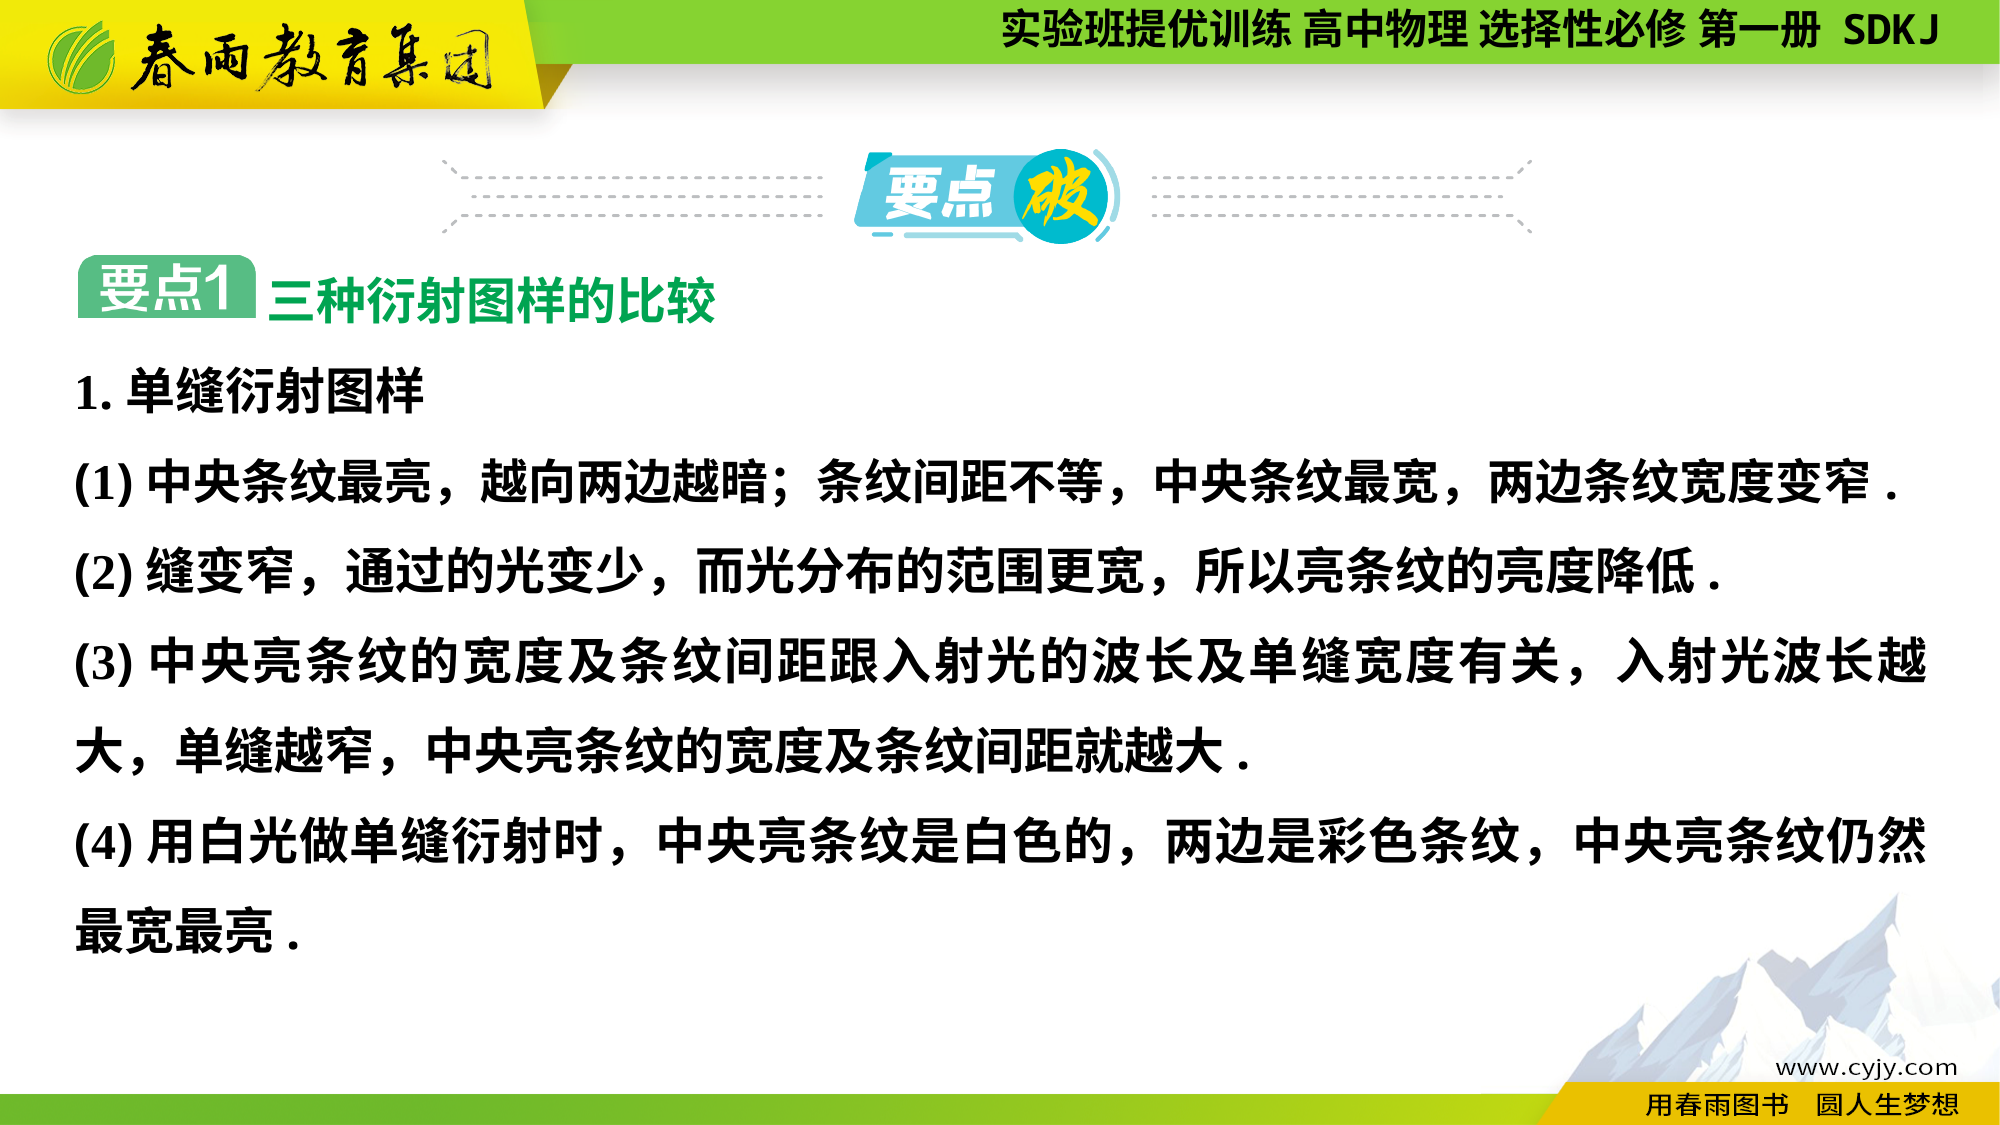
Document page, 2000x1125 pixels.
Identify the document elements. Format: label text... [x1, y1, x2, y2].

list 三种衍射图样的比较 1.单缝衍射图样 (1)中央条纹最亮，越向两边越暗；条纹间距不等，中央条纹最宽，两边条纹宽度变窄. (2)缝变窄，通过的光变少，而光分布的范围更宽，所以亮条纹的亮度降低. (3)中央亮条纹的宽度及条纹间距跟入射光的波长及单缝宽度有关，入射光波长越大，单缝越窄，中央亮条纹的宽度及条纹间距就越大. (4)用白光做单缝衍射时，中央亮条纹是白色的，两边是彩色条纹，中央亮条纹仍然最宽最亮. [59, 231, 1944, 963]
picture [0, 0, 2000, 1125]
